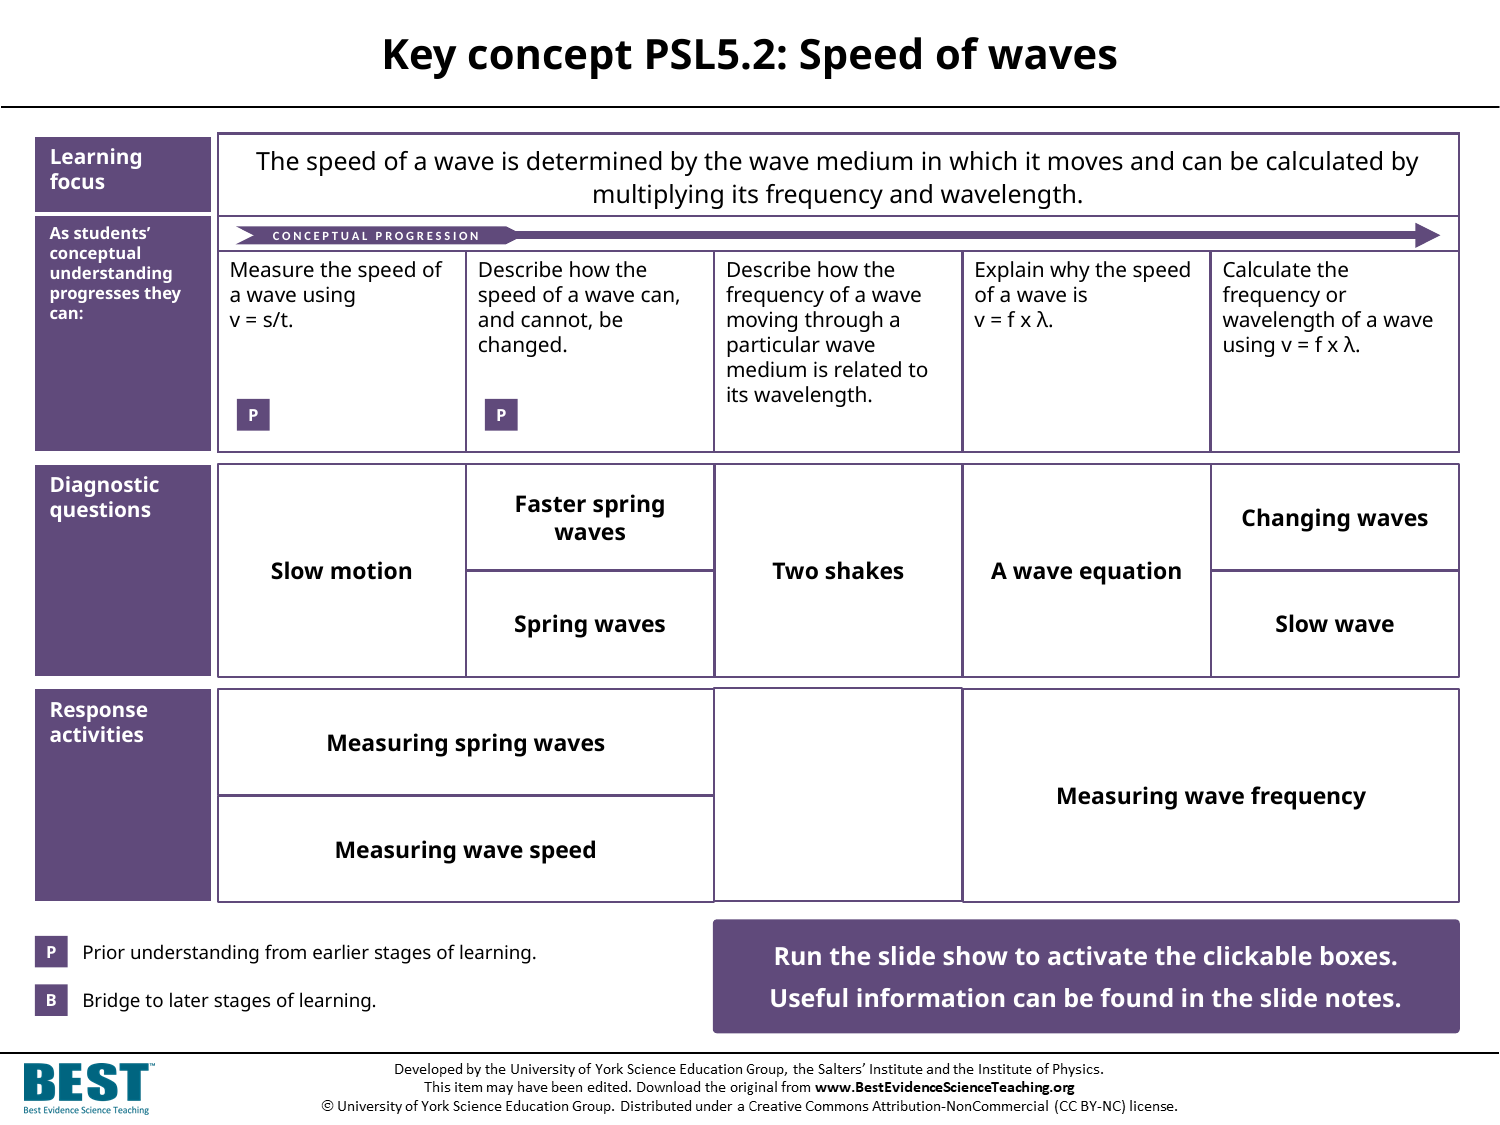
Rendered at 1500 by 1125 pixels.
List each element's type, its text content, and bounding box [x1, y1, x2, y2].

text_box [34, 133, 1460, 903]
text_box Key concept PSL5.2: Speed of waves [0, 0, 1500, 105]
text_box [34, 933, 679, 1019]
picture [0, 106, 1500, 1125]
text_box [235, 226, 1441, 245]
